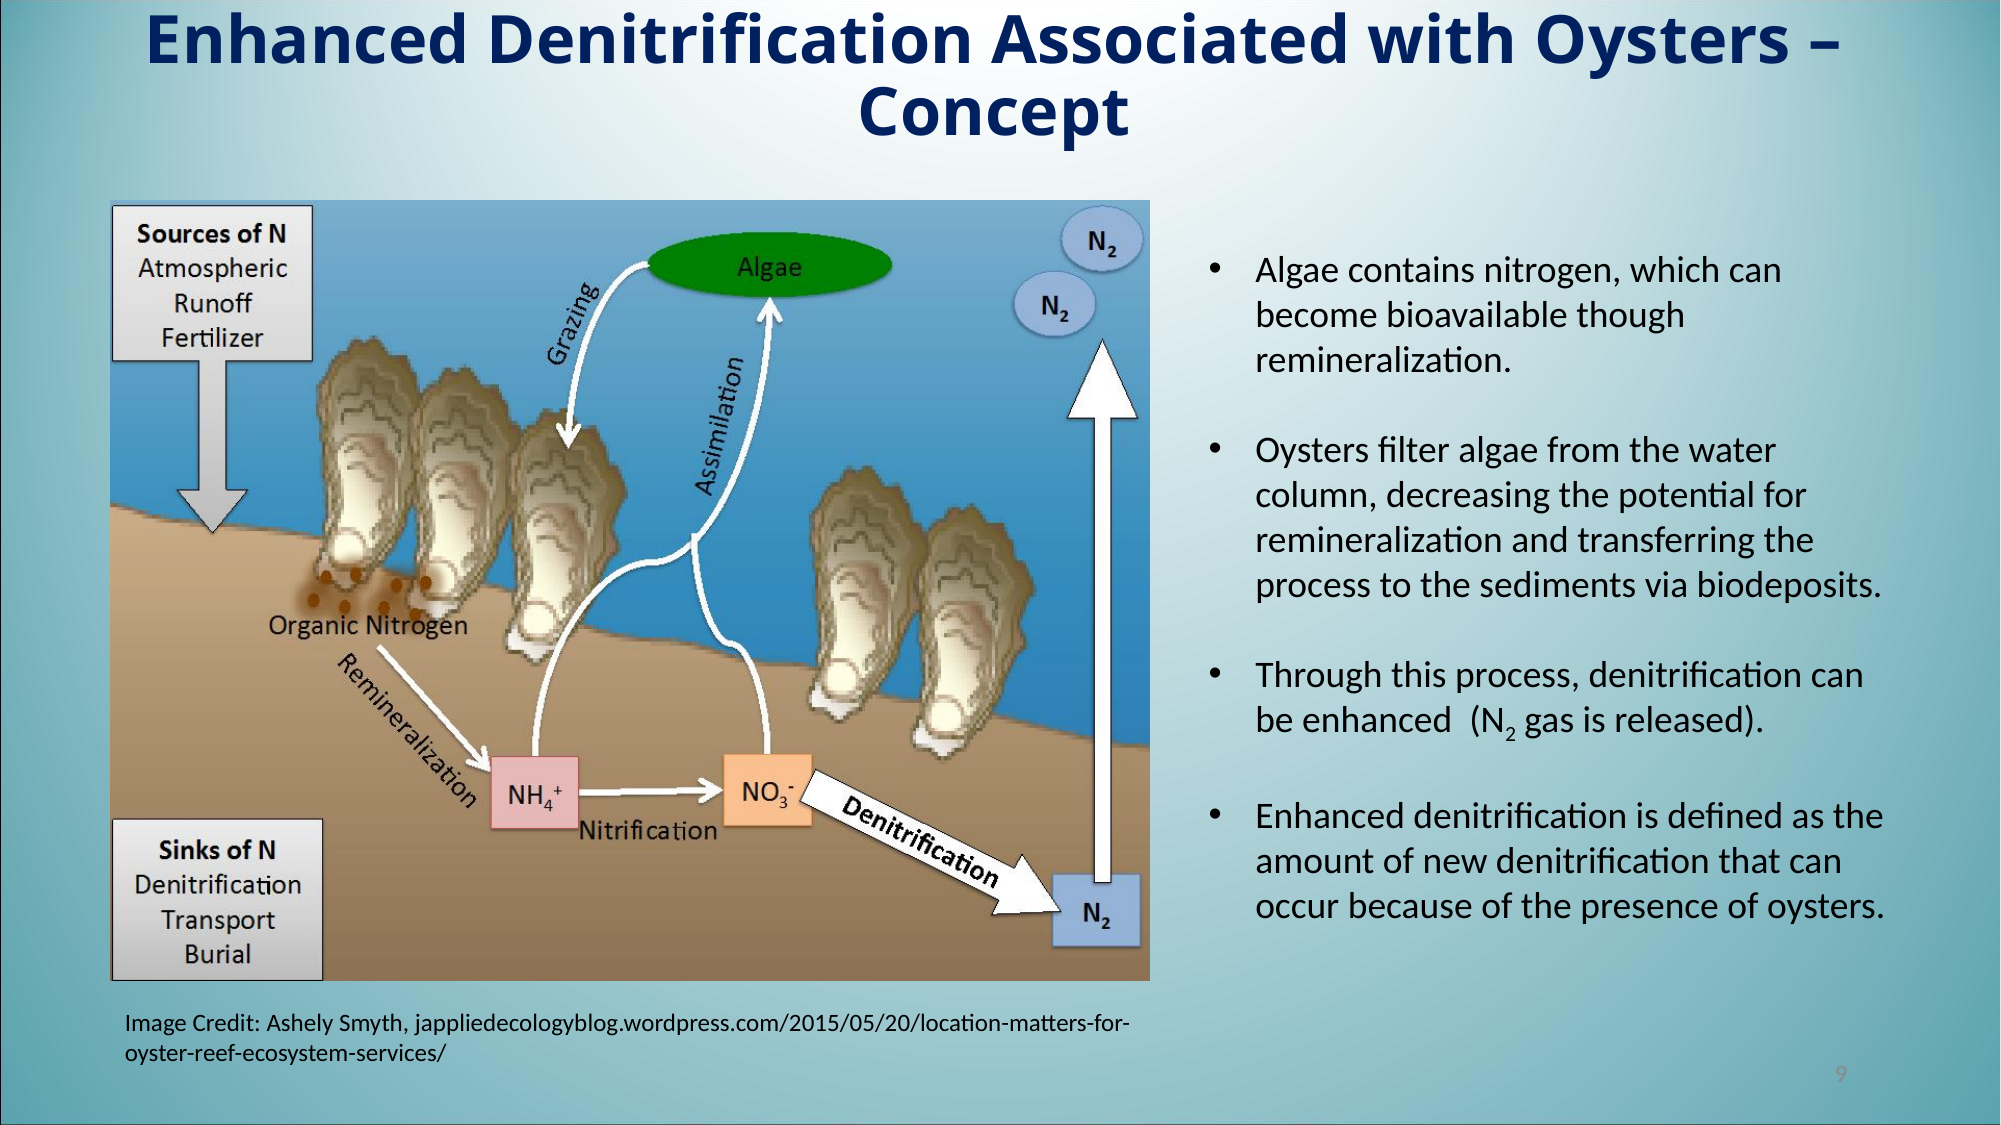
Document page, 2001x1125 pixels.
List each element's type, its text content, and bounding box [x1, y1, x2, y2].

picture [0, 0, 2001, 1125]
title Enhanced Denitrification Associated with Oysters – Concept [125, 7, 1863, 148]
text_box Image Credit: Ashely Smyth, jappliedecologyblog.wordpress.com/2015/05/20/location-matters-for-oyster-reef-ecosystem-services/ [110, 999, 1150, 1074]
text_box Algae contains nitrogen, which can become bioavailable though remineralization. Oysters filter algae from the water column, decreasing the potential for remineralization and transferring the process to the sediments via biodeposits. Through this process, denitrification can be enhanced (N2 gas is released). Enhanced denitrification is defined as the amount of new denitrification that can occur because of the presence of oysters. [1193, 192, 1914, 979]
slide_number 9 [1412, 1042, 1863, 1103]
